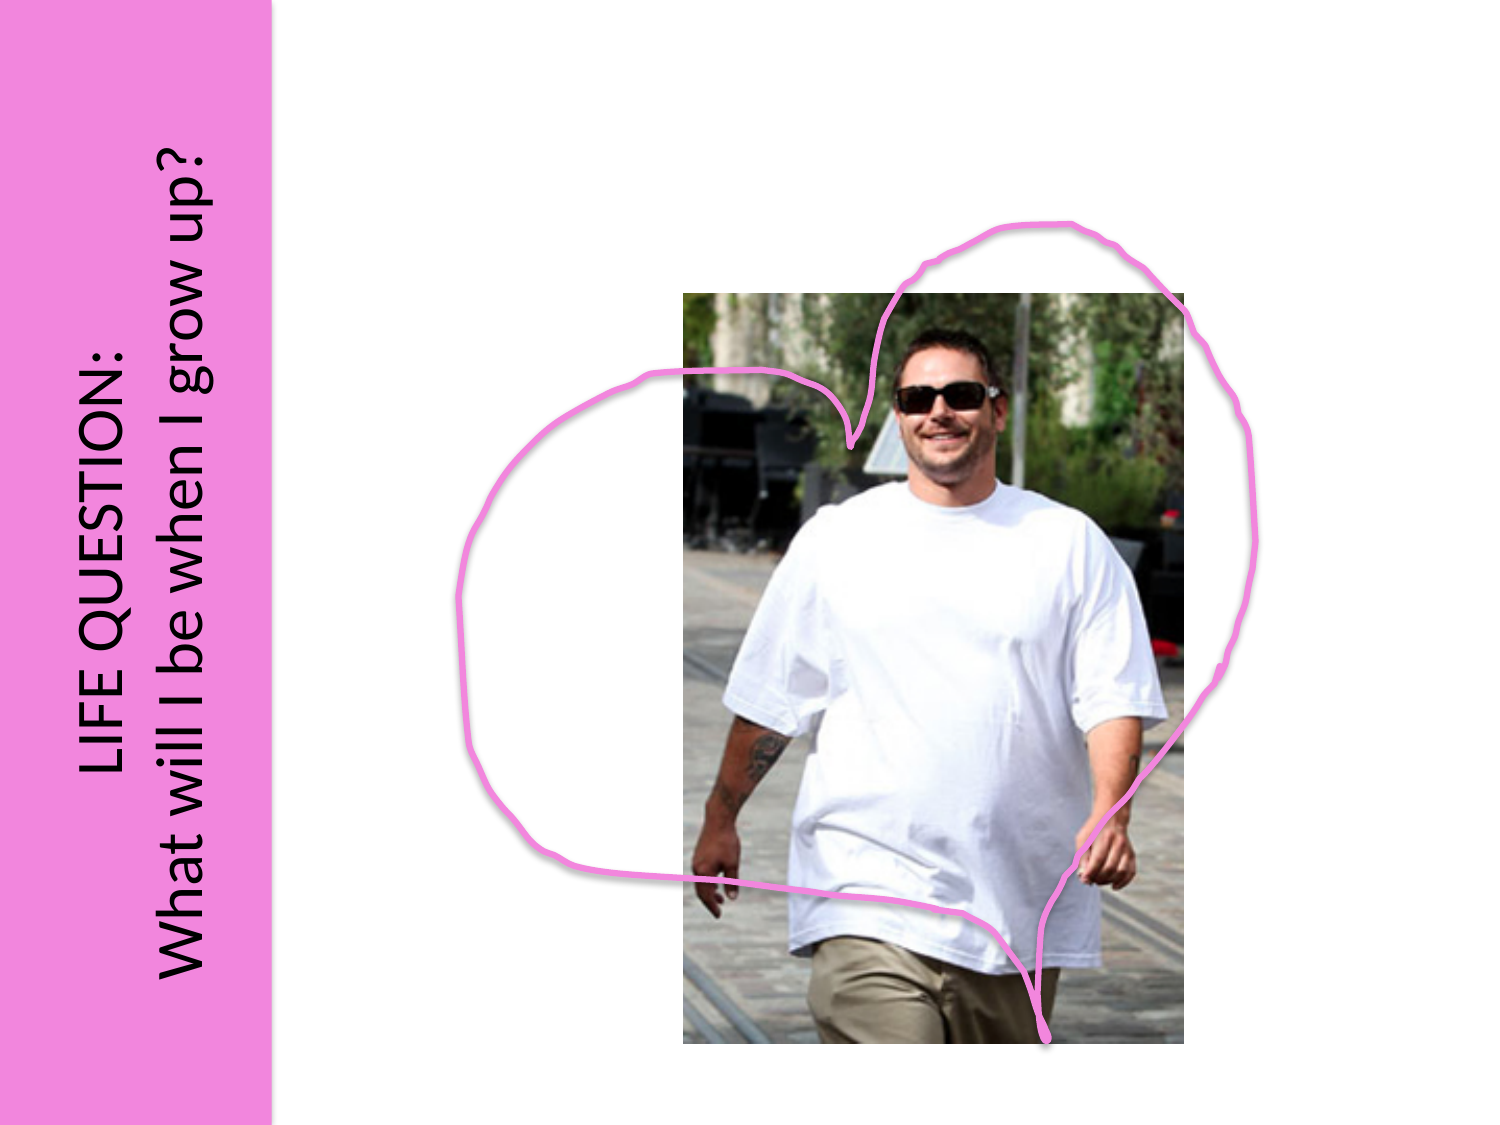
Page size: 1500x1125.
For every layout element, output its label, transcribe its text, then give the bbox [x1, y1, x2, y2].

picture [682, 293, 1184, 1045]
text_box LIFE QUESTION: What will I be when I grow up? [0, 0, 272, 1125]
text_box [457, 370, 677, 879]
text_box [1189, 317, 1257, 720]
text_box [898, 223, 1167, 292]
